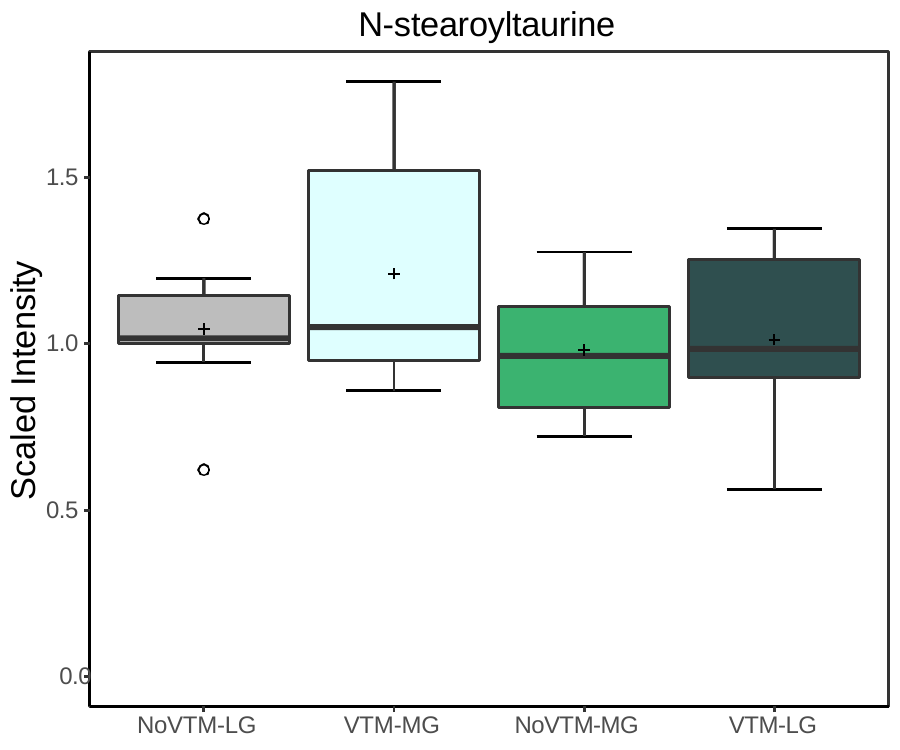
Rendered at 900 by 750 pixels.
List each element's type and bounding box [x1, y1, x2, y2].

text_box [44, 159, 82, 191]
footer [57, 661, 95, 750]
text_box [356, 0, 622, 44]
text_box [83, 50, 891, 738]
text_box [1, 256, 82, 524]
slide_number [134, 713, 263, 750]
